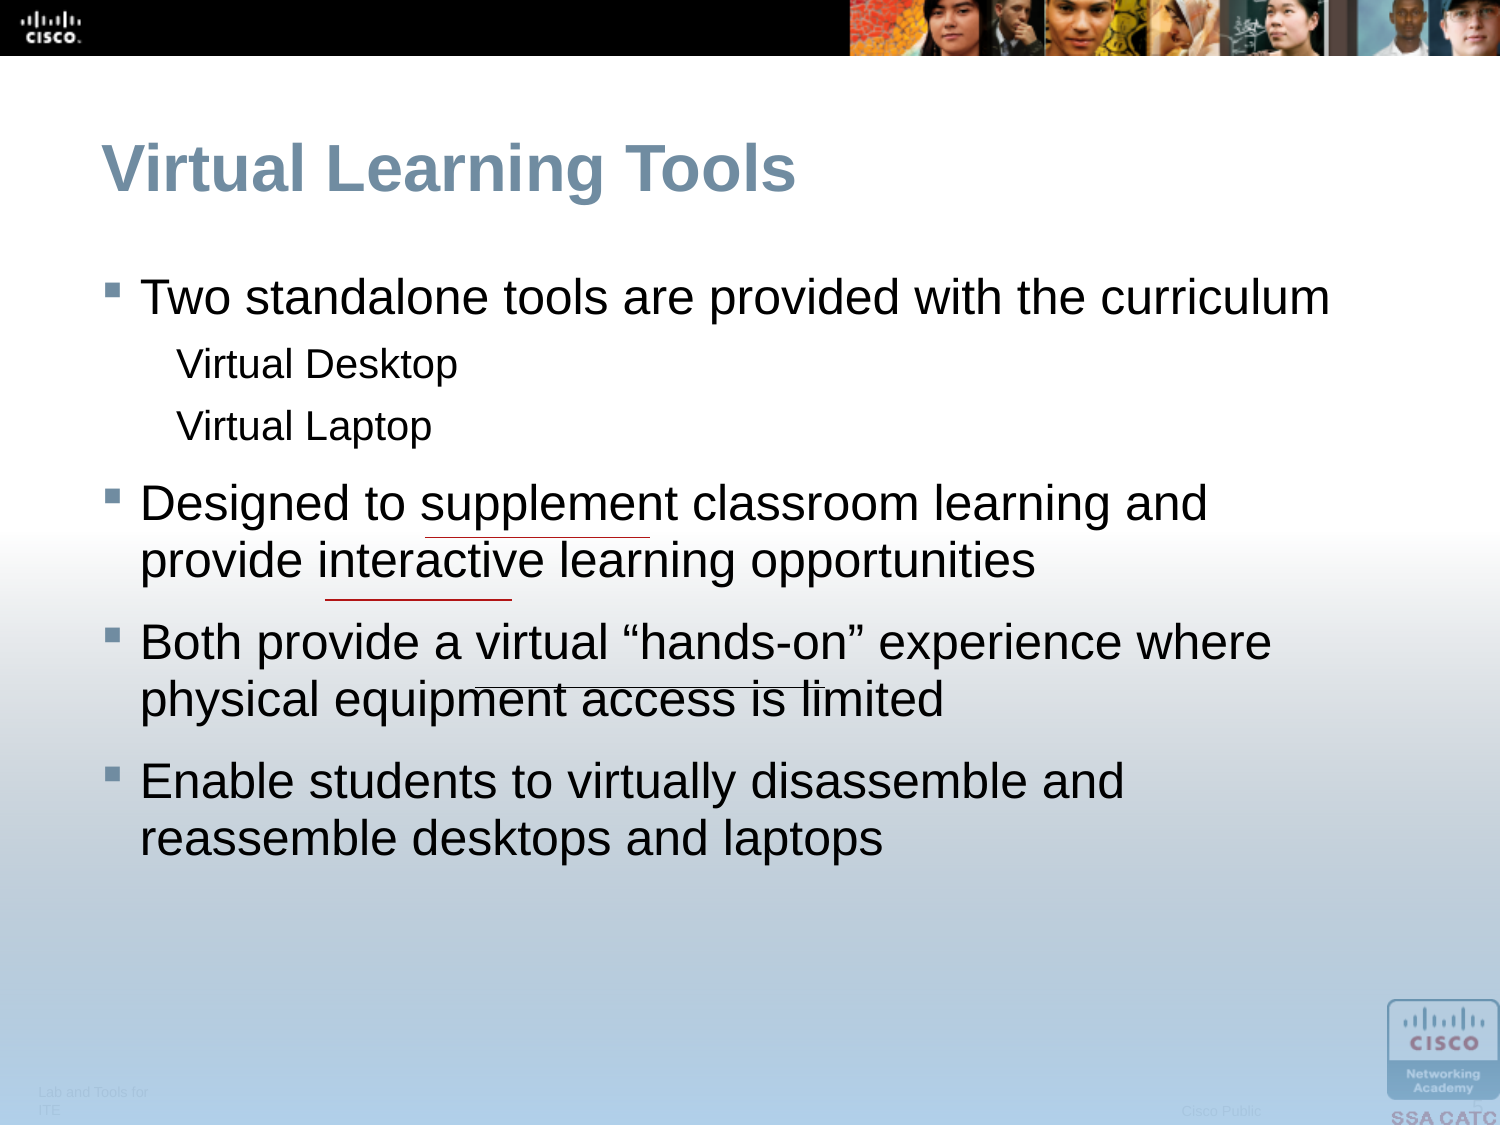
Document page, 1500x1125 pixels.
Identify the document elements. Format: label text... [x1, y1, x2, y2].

text_box [0, 531, 1500, 1125]
title Virtual Learning Tools [87, 74, 1424, 213]
list Two standalone tools are provided with the curriculum Virtual Desktop Virtual Laptop Designed to supplement classroom learning and provide interactive learning opportunities Both provide a virtual “hands-on” experience where physical equipment access is limited Enable students to virtually disassemble and reassemble desktops and laptops [87, 262, 1391, 849]
picture [0, 0, 1500, 56]
